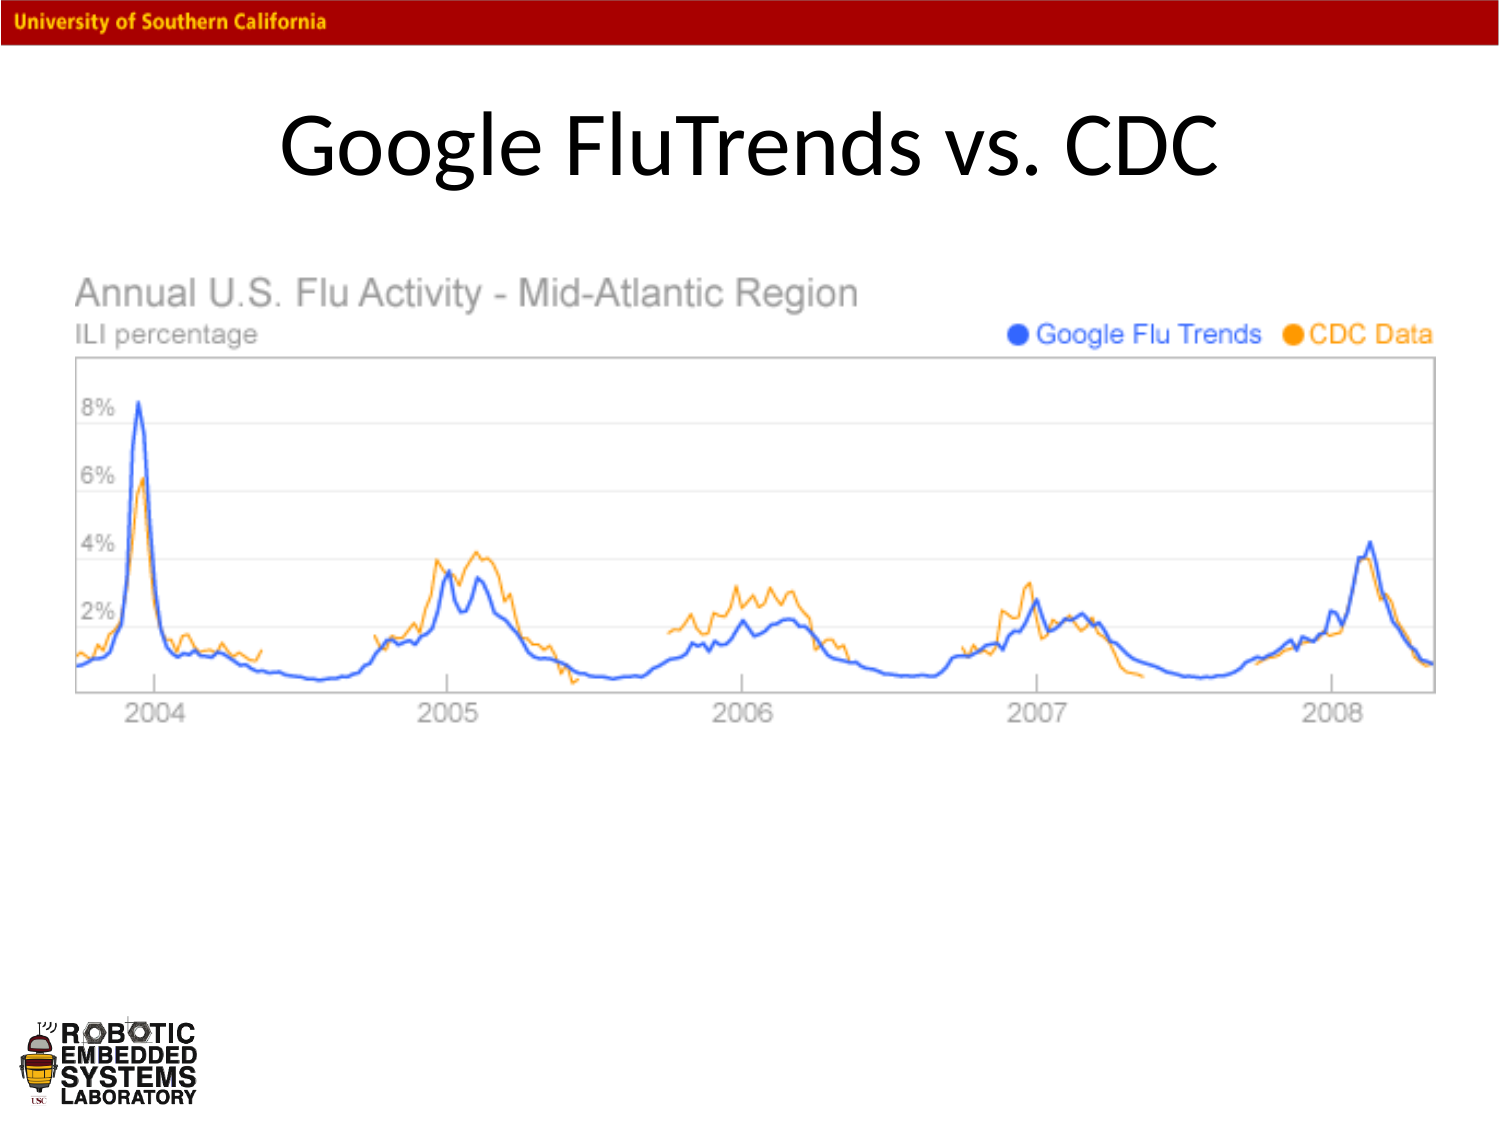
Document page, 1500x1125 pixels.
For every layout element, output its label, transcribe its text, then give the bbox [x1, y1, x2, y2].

title Google FluTrends vs. CDC [75, 45, 1425, 233]
picture [1, 0, 1500, 51]
picture [74, 274, 1437, 726]
picture [0, 1004, 214, 1125]
